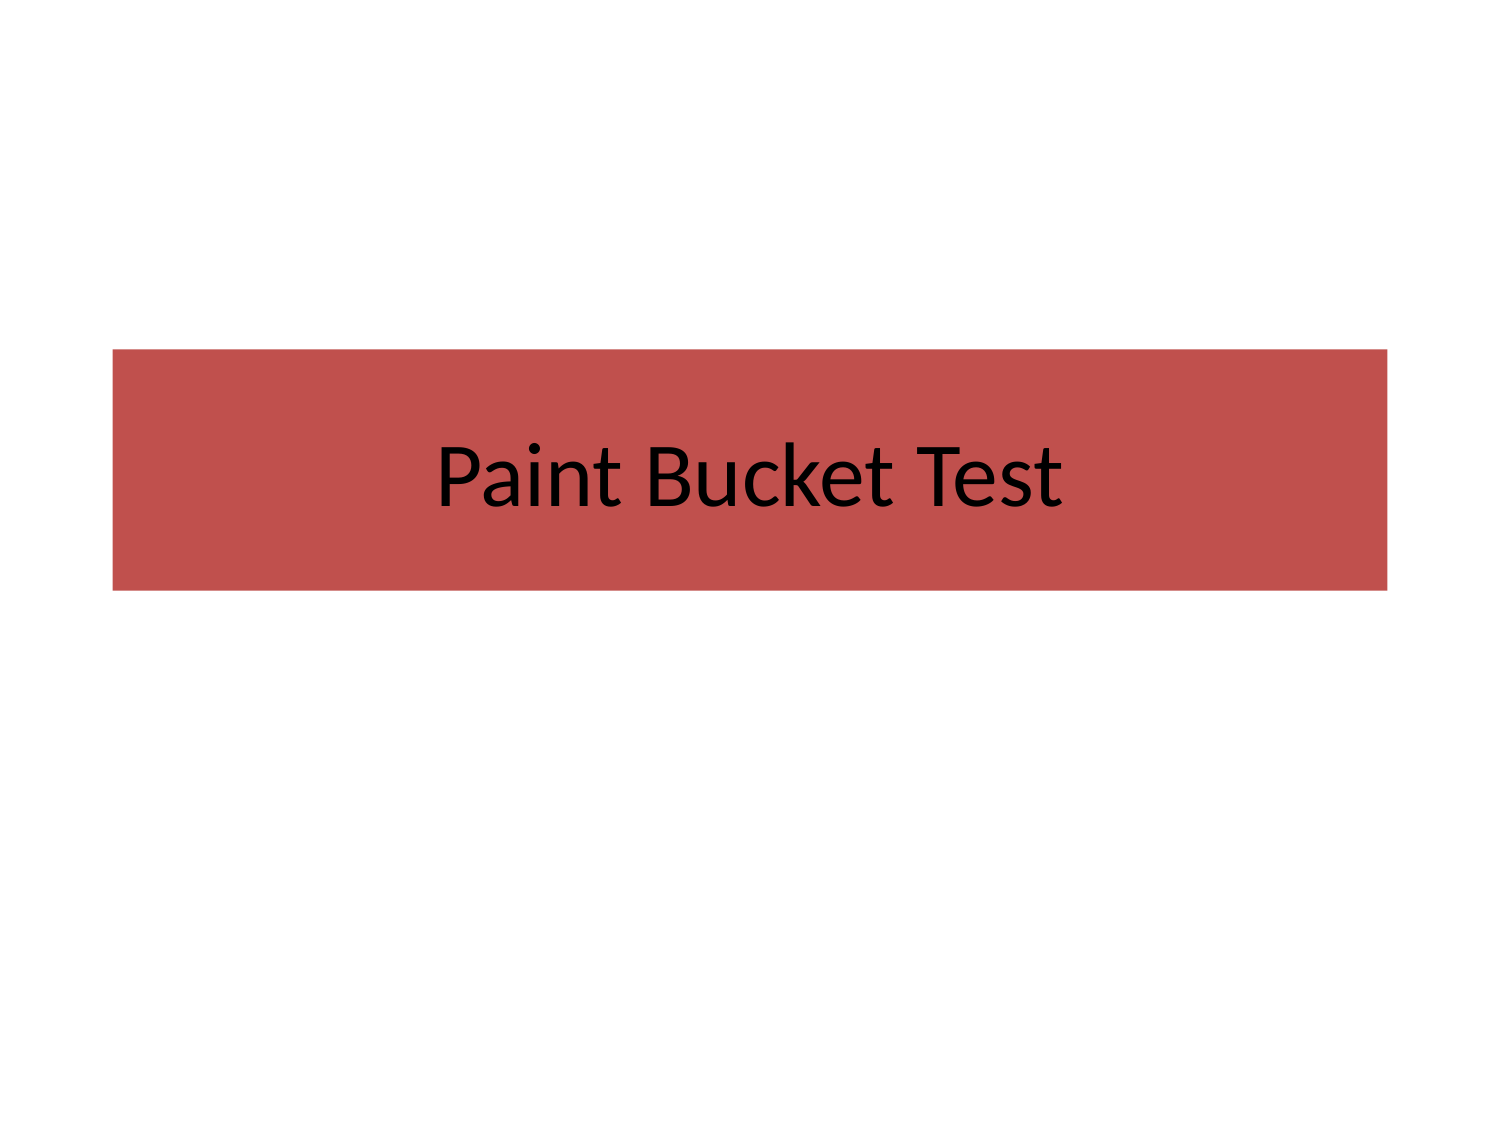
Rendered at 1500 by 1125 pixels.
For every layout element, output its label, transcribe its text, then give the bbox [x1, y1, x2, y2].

title Paint Bucket Test [112, 349, 1388, 591]
